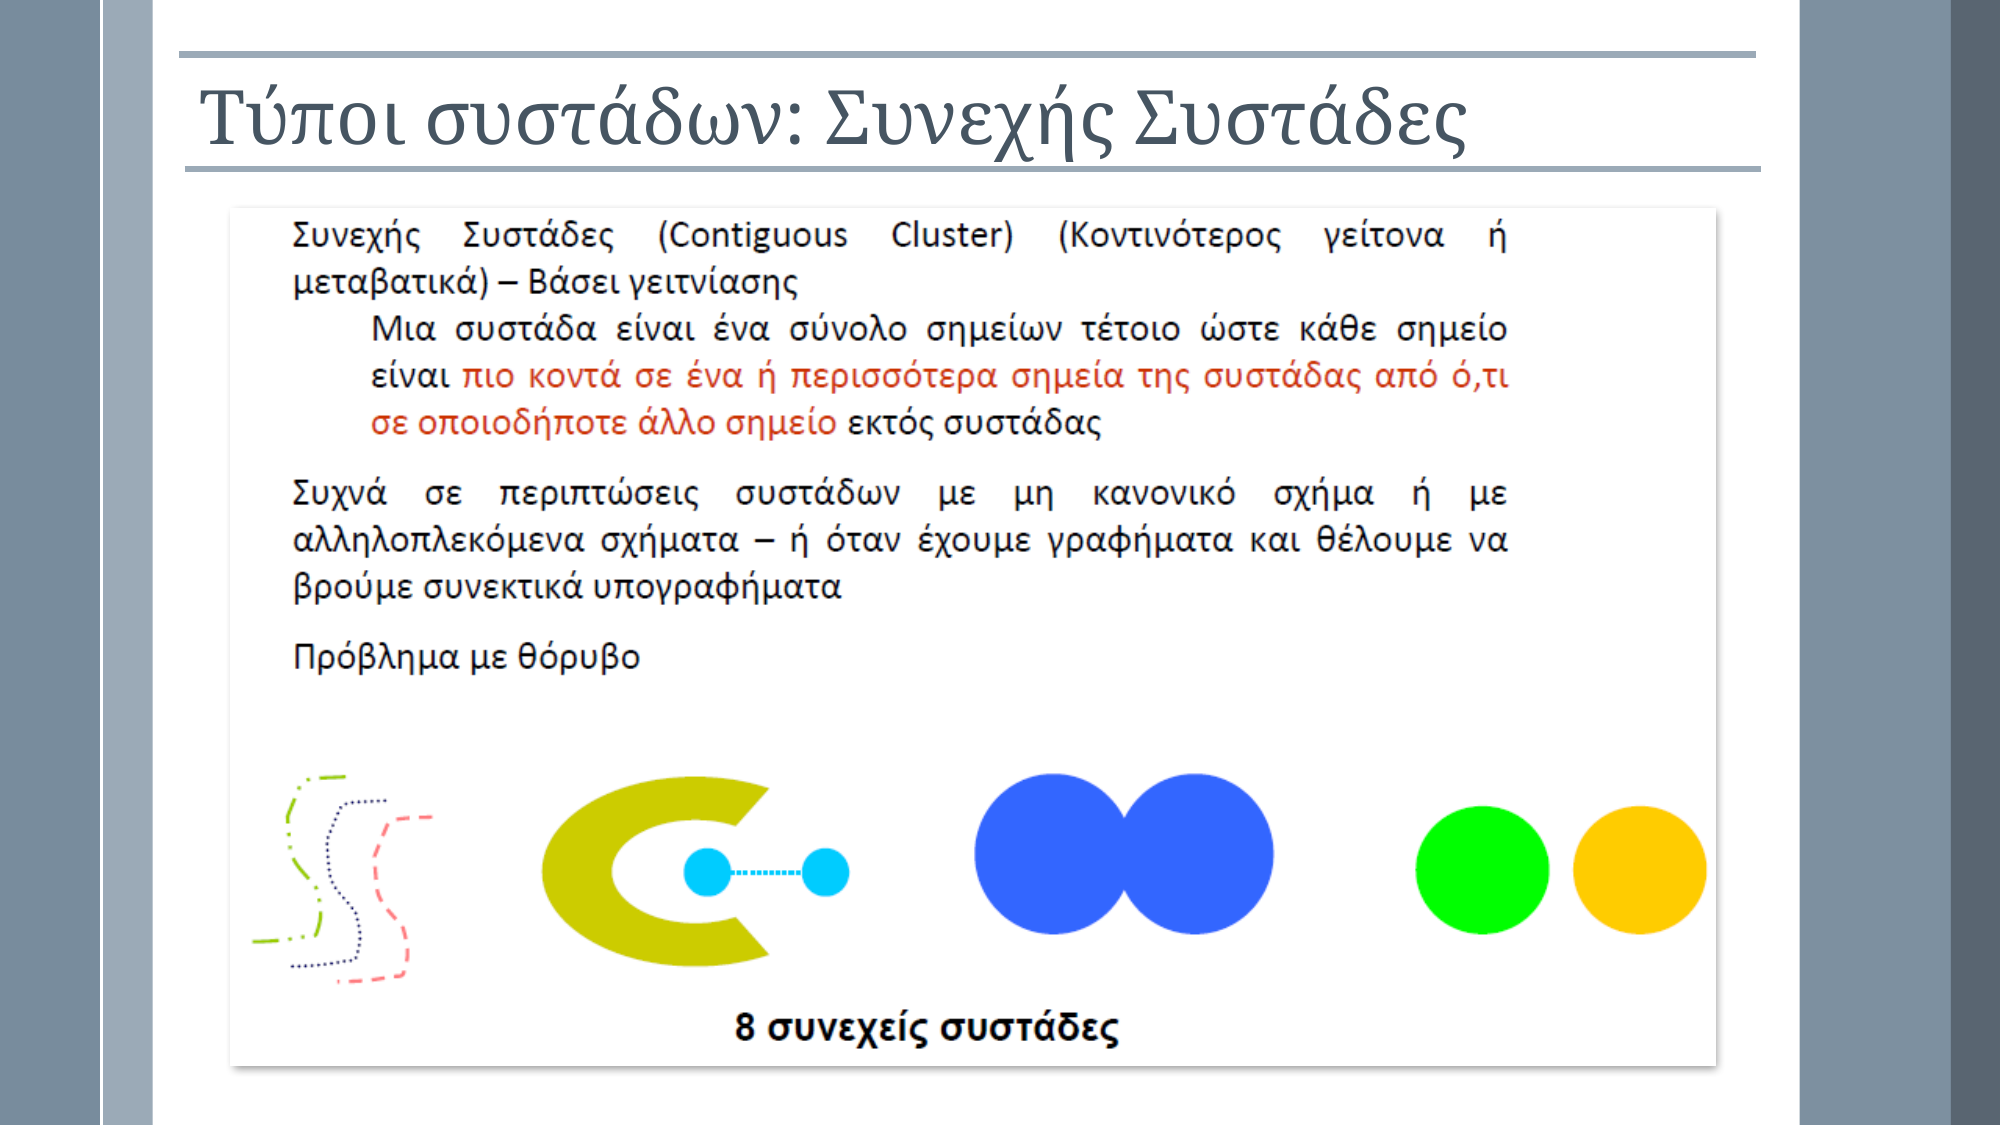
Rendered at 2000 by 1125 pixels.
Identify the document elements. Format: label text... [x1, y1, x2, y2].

text_box Τύποι συστάδων: Συνεχής Συστάδες [184, 62, 1756, 167]
picture [230, 208, 1716, 1066]
